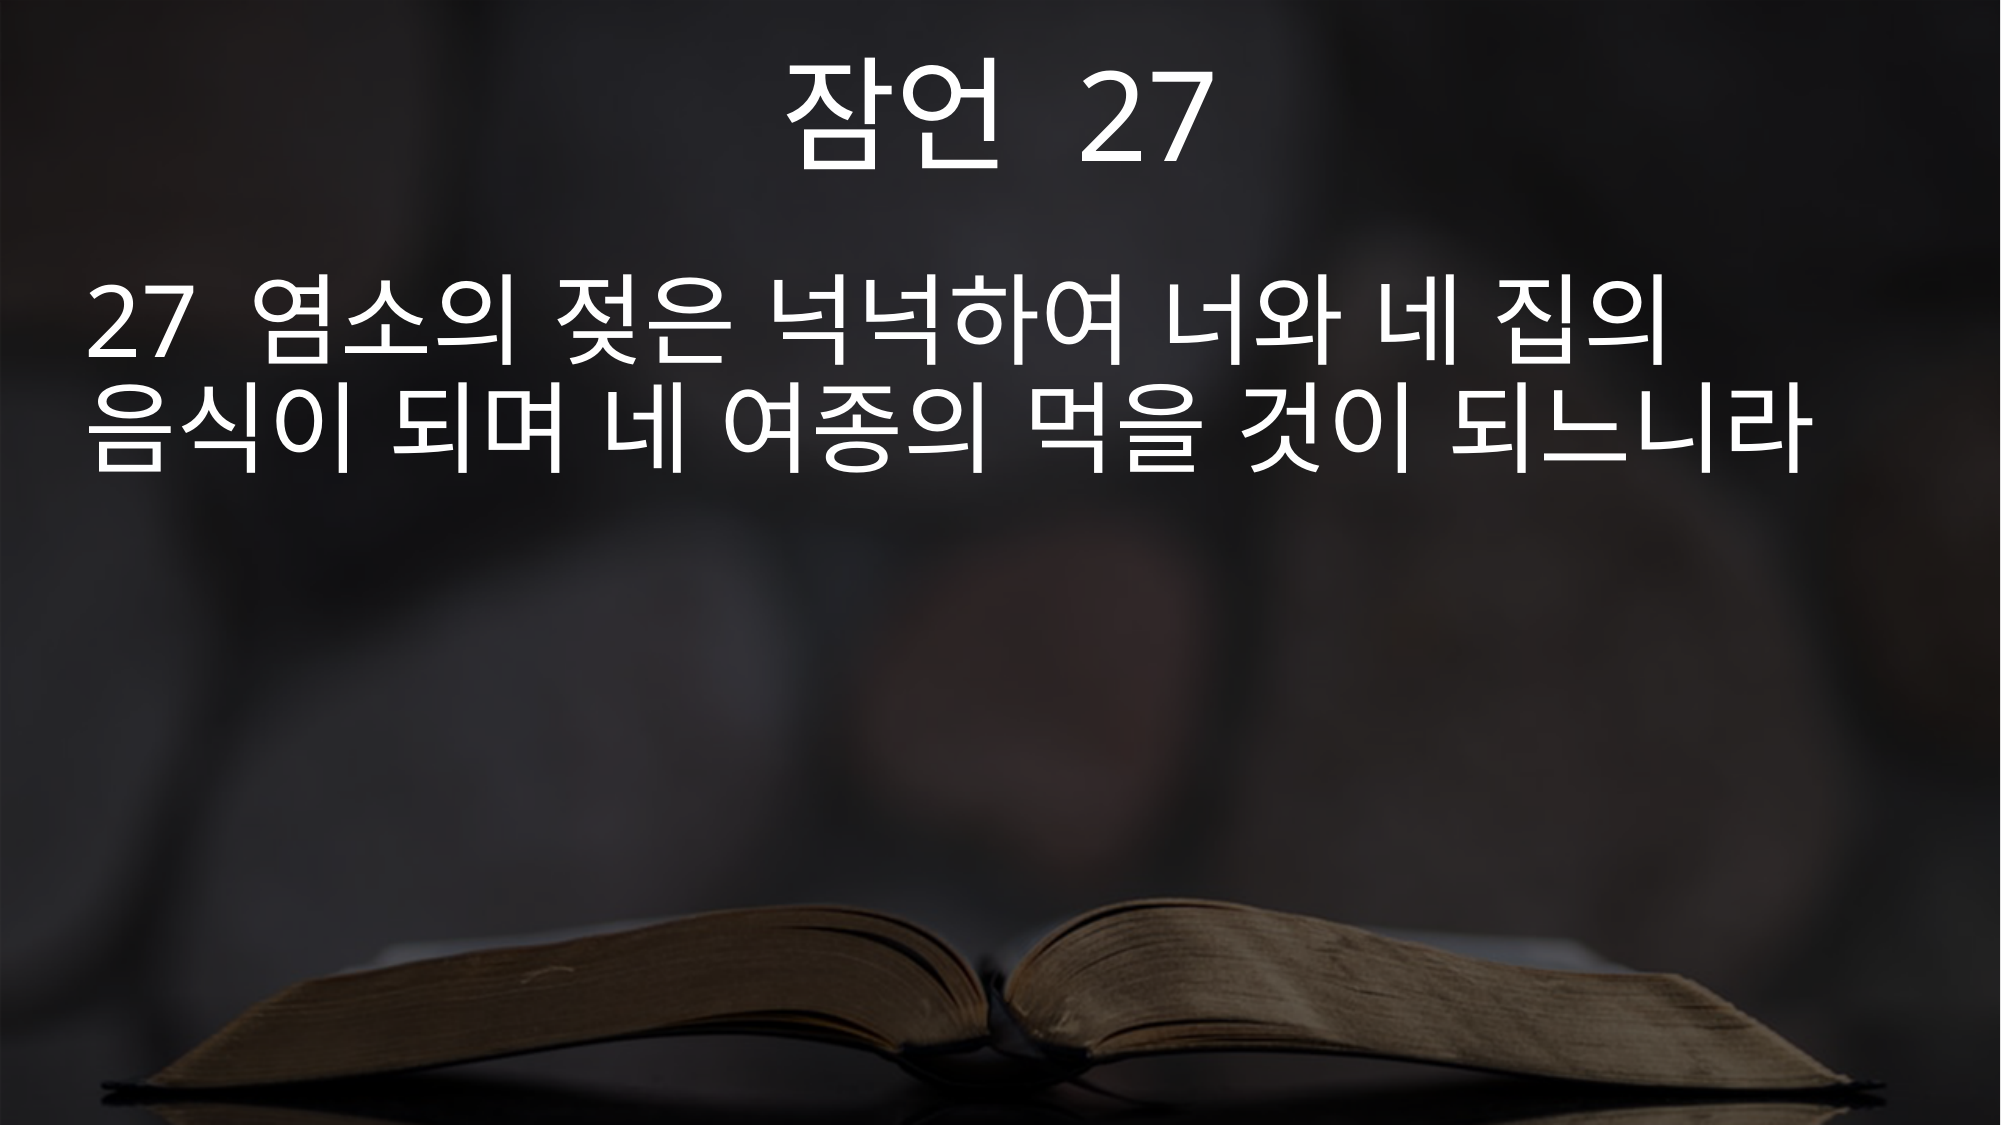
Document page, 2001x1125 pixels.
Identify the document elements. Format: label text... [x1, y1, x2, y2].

list 27 염소의 젖은 넉넉하여 너와 네 집의 음식이 되며 네 여종의 먹을 것이 되느니라 [69, 263, 1953, 423]
footer 잠언 27 [0, 32, 2000, 192]
picture [0, 0, 2001, 1125]
